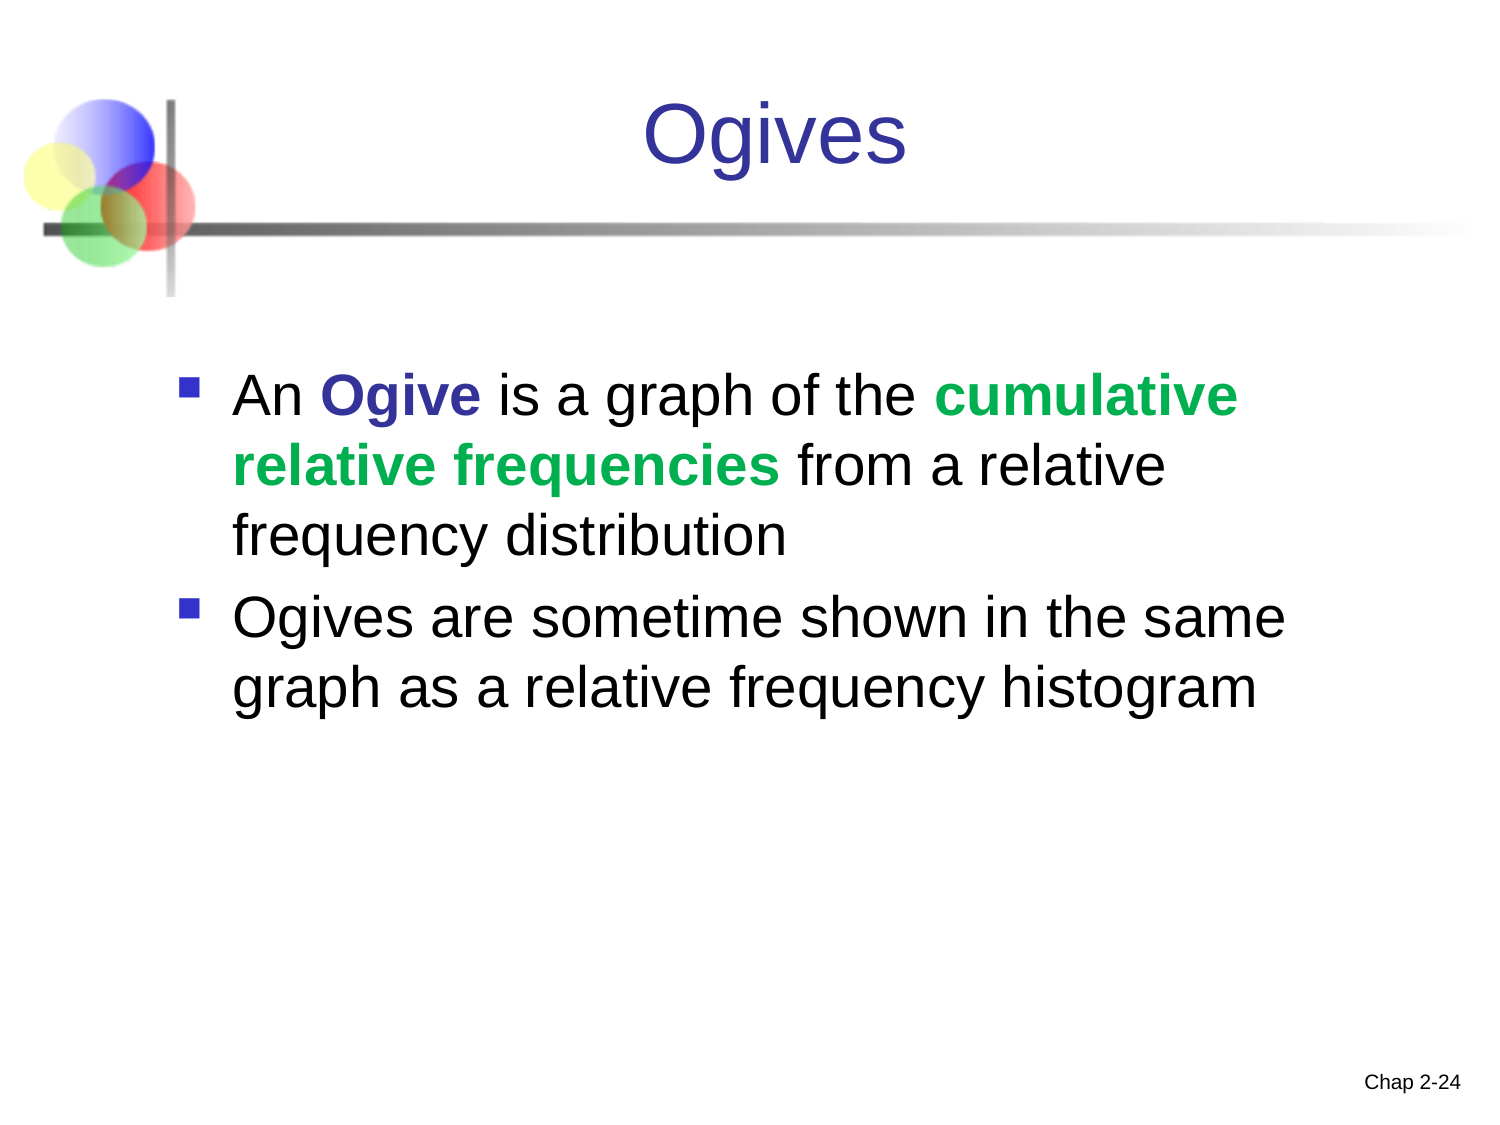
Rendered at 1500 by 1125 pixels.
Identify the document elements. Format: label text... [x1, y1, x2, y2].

title Ogives [187, 62, 1363, 188]
slide_number Chap 2-24 [1162, 1049, 1476, 1101]
picture [24, 99, 1475, 297]
list An Ogive is a graph of the cumulative relative frequencies from a relative frequency distribution Ogives are sometime shown in the same graph as a relative frequency histogram [162, 349, 1438, 976]
